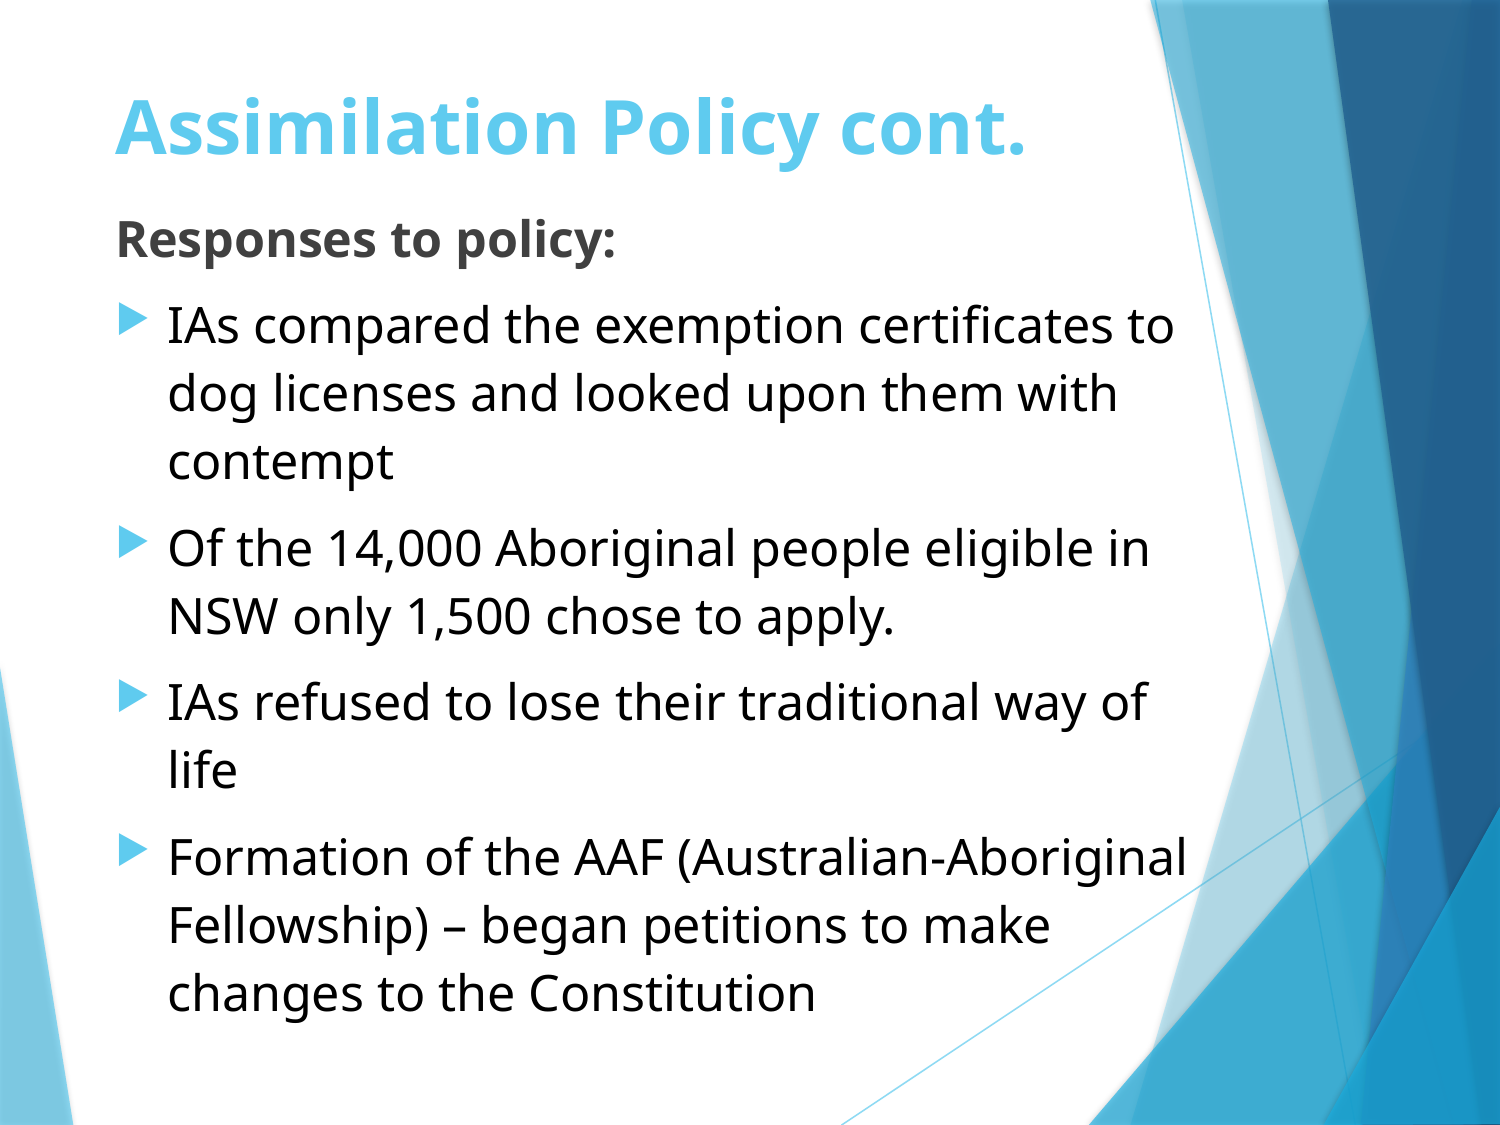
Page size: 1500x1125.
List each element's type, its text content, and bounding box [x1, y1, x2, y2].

list Responses to policy: IAs compared the exemption certificates to dog licenses and looked upon them with contempt Of the 14,000 Aboriginal people eligible in NSW only 1,500 chose to apply. IAs refused to lose their traditional way of life Formation of the AAF (Australian-Aboriginal Fellowship) – began petitions to make changes to the Constitution [100, 244, 1223, 1047]
text_box Assimilation Policy cont. [100, 66, 1253, 244]
